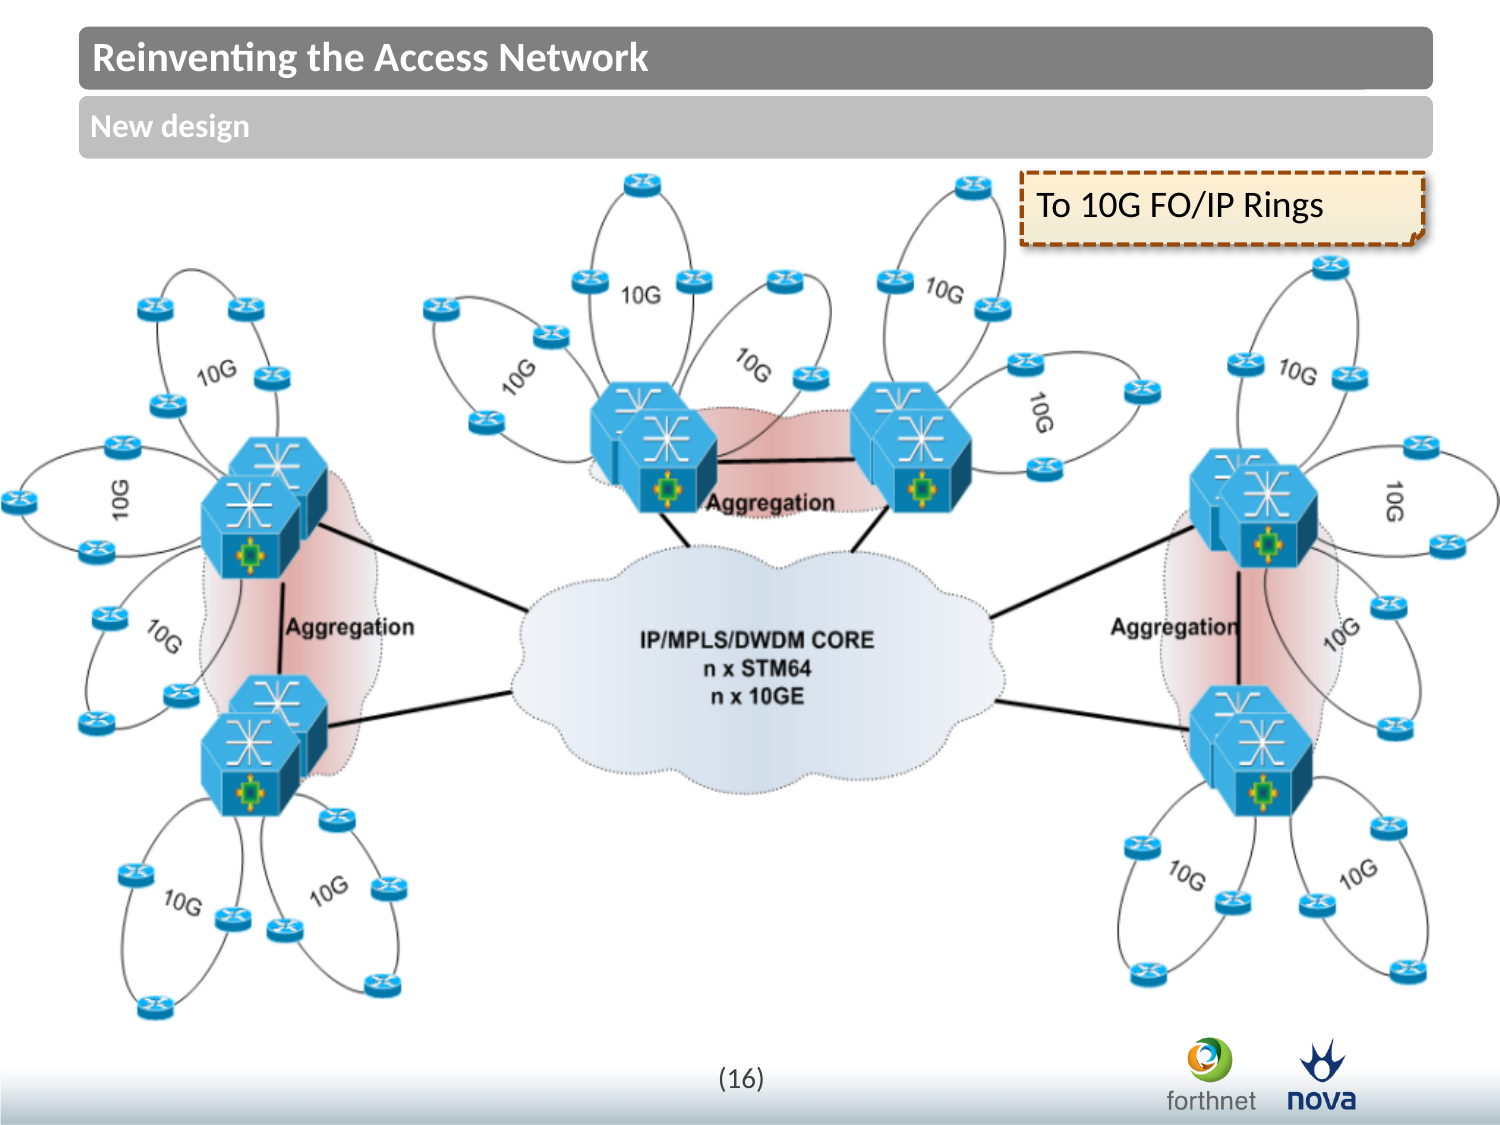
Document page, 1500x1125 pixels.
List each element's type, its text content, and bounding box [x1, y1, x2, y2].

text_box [76, 24, 1436, 162]
slide_number (16) [703, 1046, 1054, 1107]
picture [0, 172, 1500, 1125]
